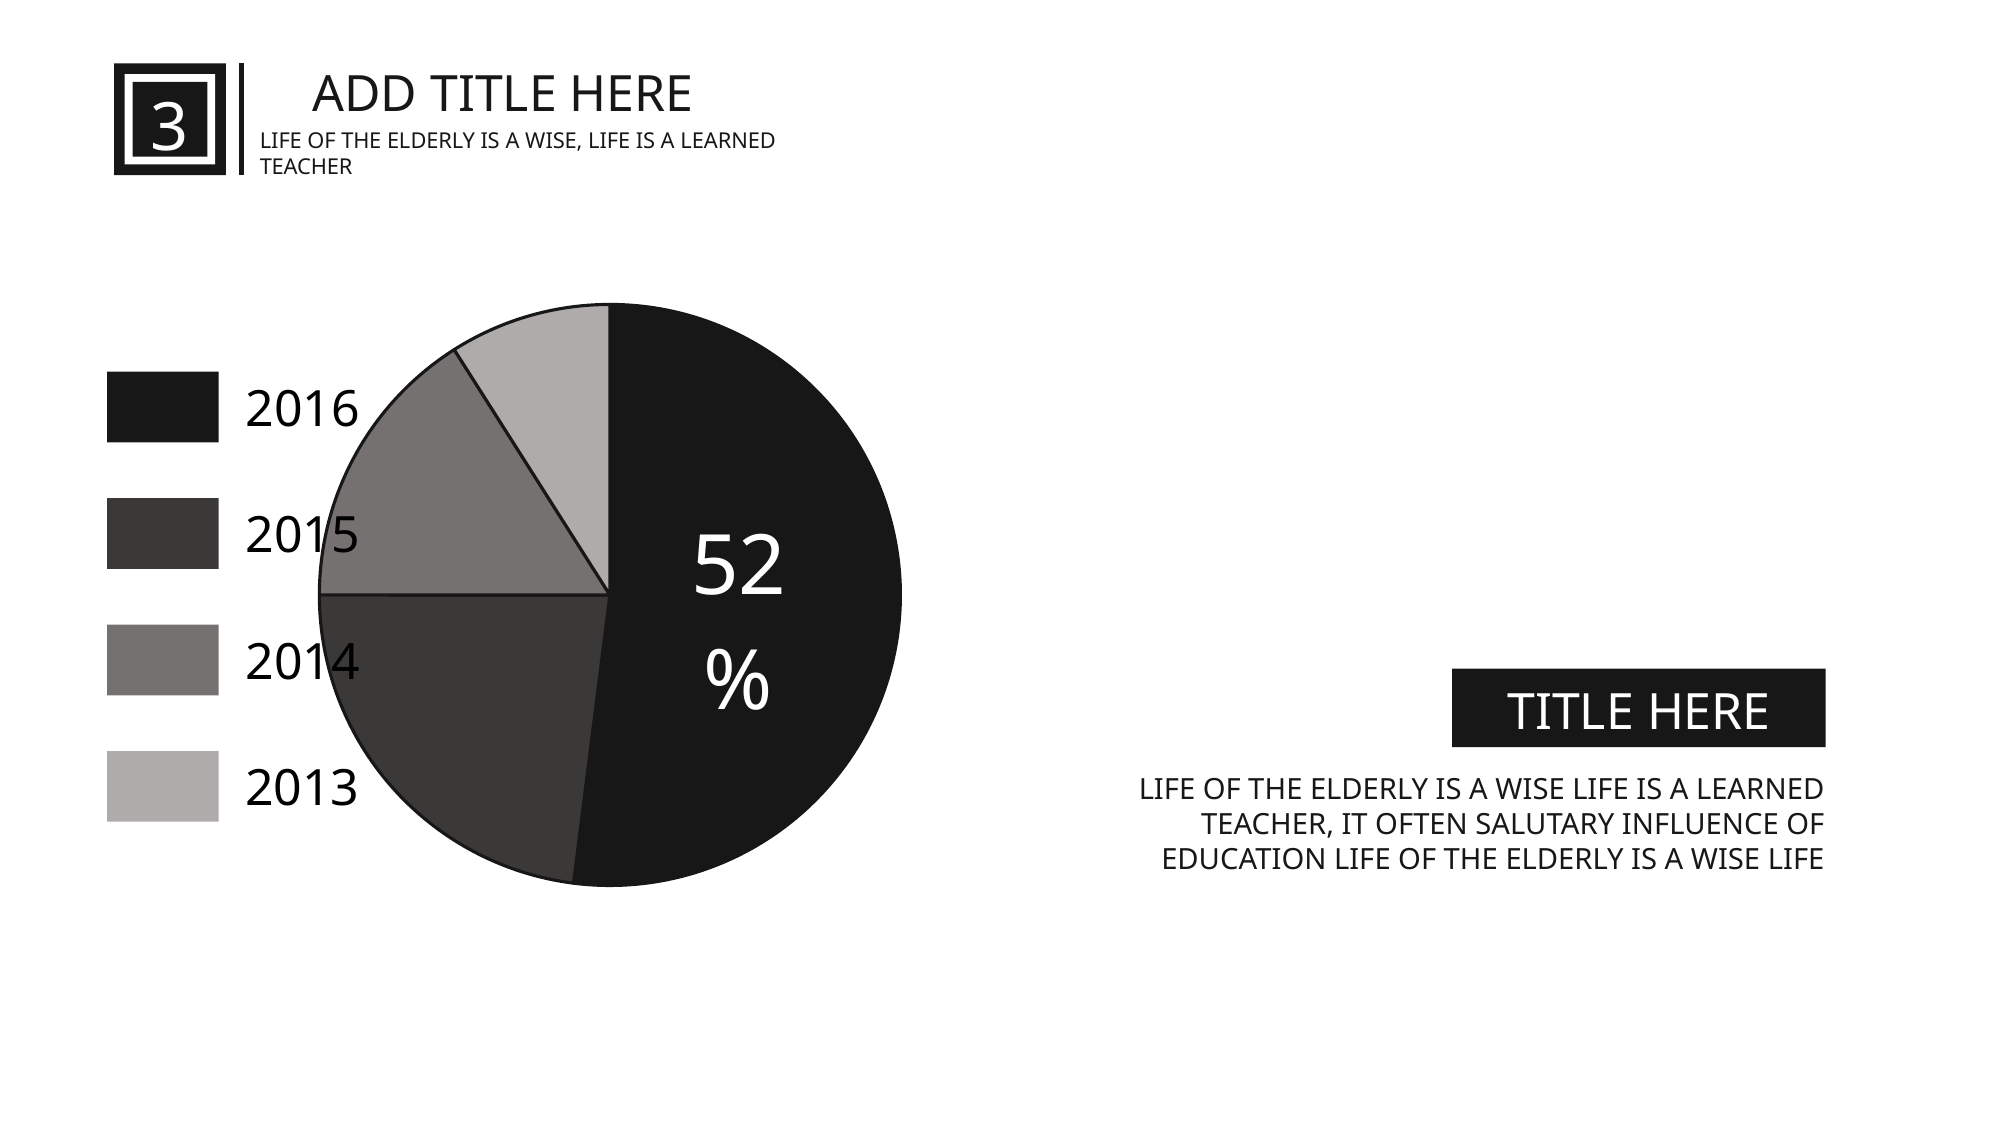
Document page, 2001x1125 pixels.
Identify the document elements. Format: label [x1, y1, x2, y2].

text_box [106, 369, 384, 825]
text_box [114, 53, 841, 188]
text_box [1083, 668, 1840, 885]
chart [241, 292, 1150, 898]
